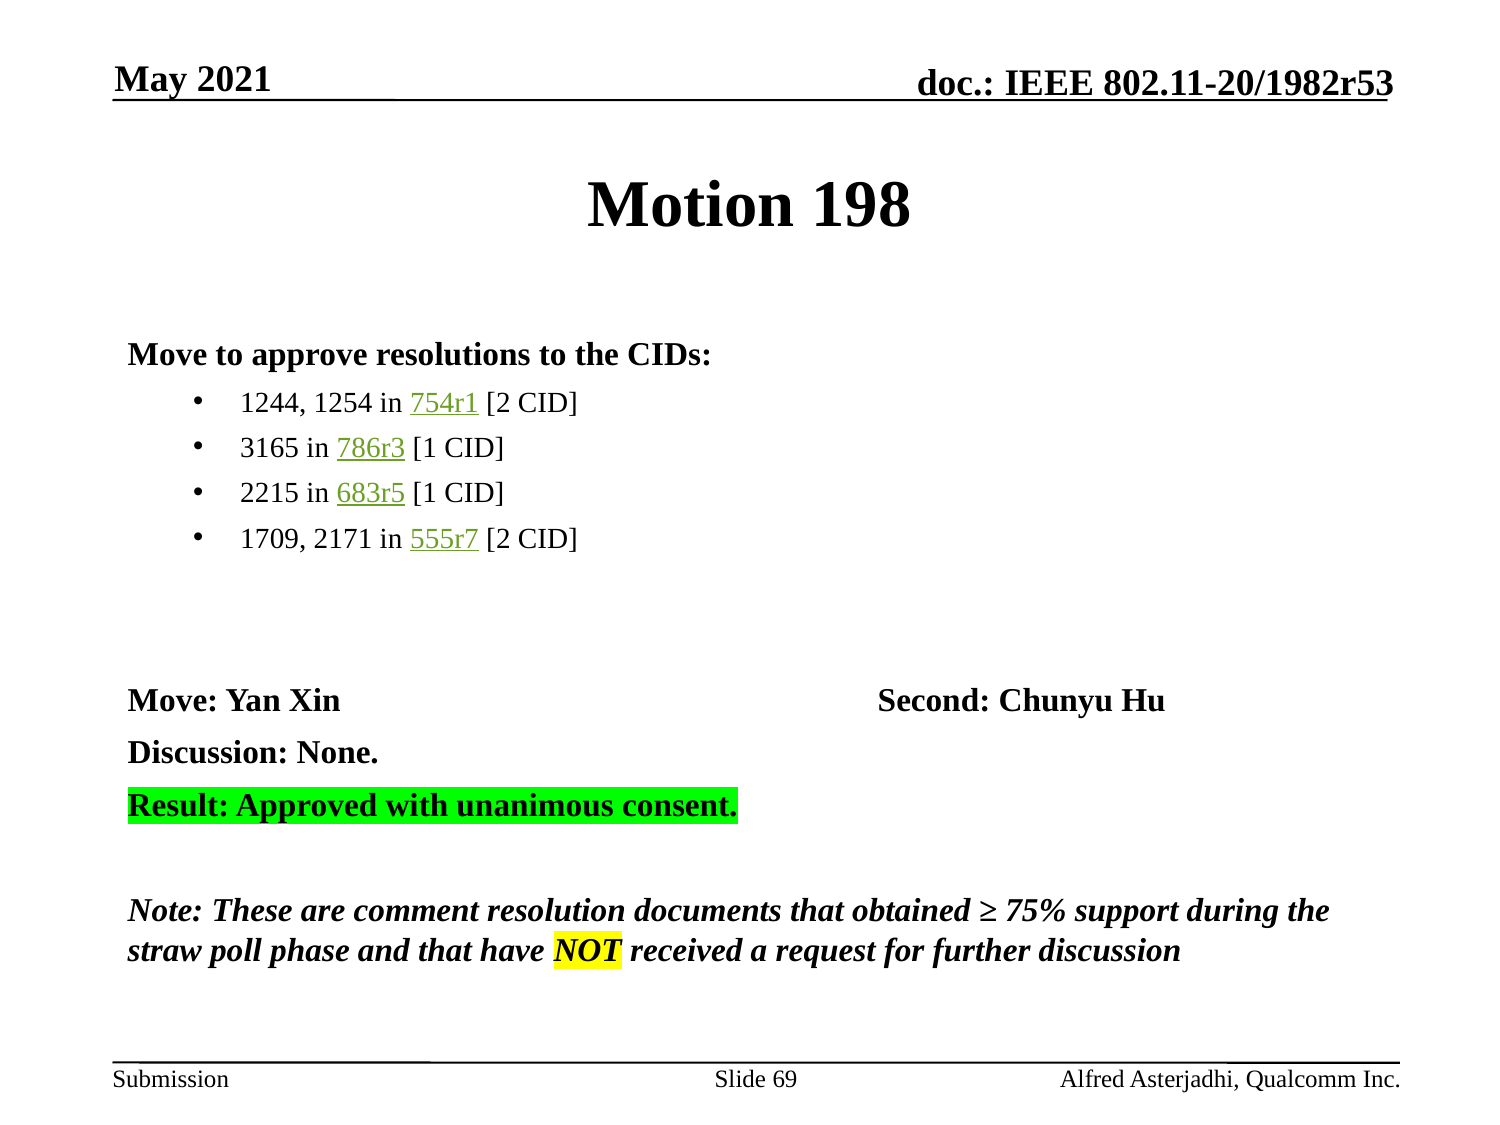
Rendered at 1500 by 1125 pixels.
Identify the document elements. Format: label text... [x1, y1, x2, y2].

footer Alfred Asterjadhi, Qualcomm Inc. [878, 1061, 1402, 1093]
list Move to approve resolutions to the CIDs: 1244, 1254 in 754r1 [2 CID] 3165 in 786r3 [1 CID] 2215 in 683r5 [1 CID] 1709, 2171 in 555r7 [2 CID] Move: Yan Xin Second: Chunyu Hu Discussion: None. Result: Approved with unanimous consent. Note: These are comment resolution documents that obtained ≥ 75% support during the straw poll phase and that have NOT received a request for further discussion [112, 324, 1388, 1000]
title Motion 198 [112, 112, 1388, 288]
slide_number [114, 54, 423, 100]
slide_number Slide 69 [712, 1061, 800, 1123]
